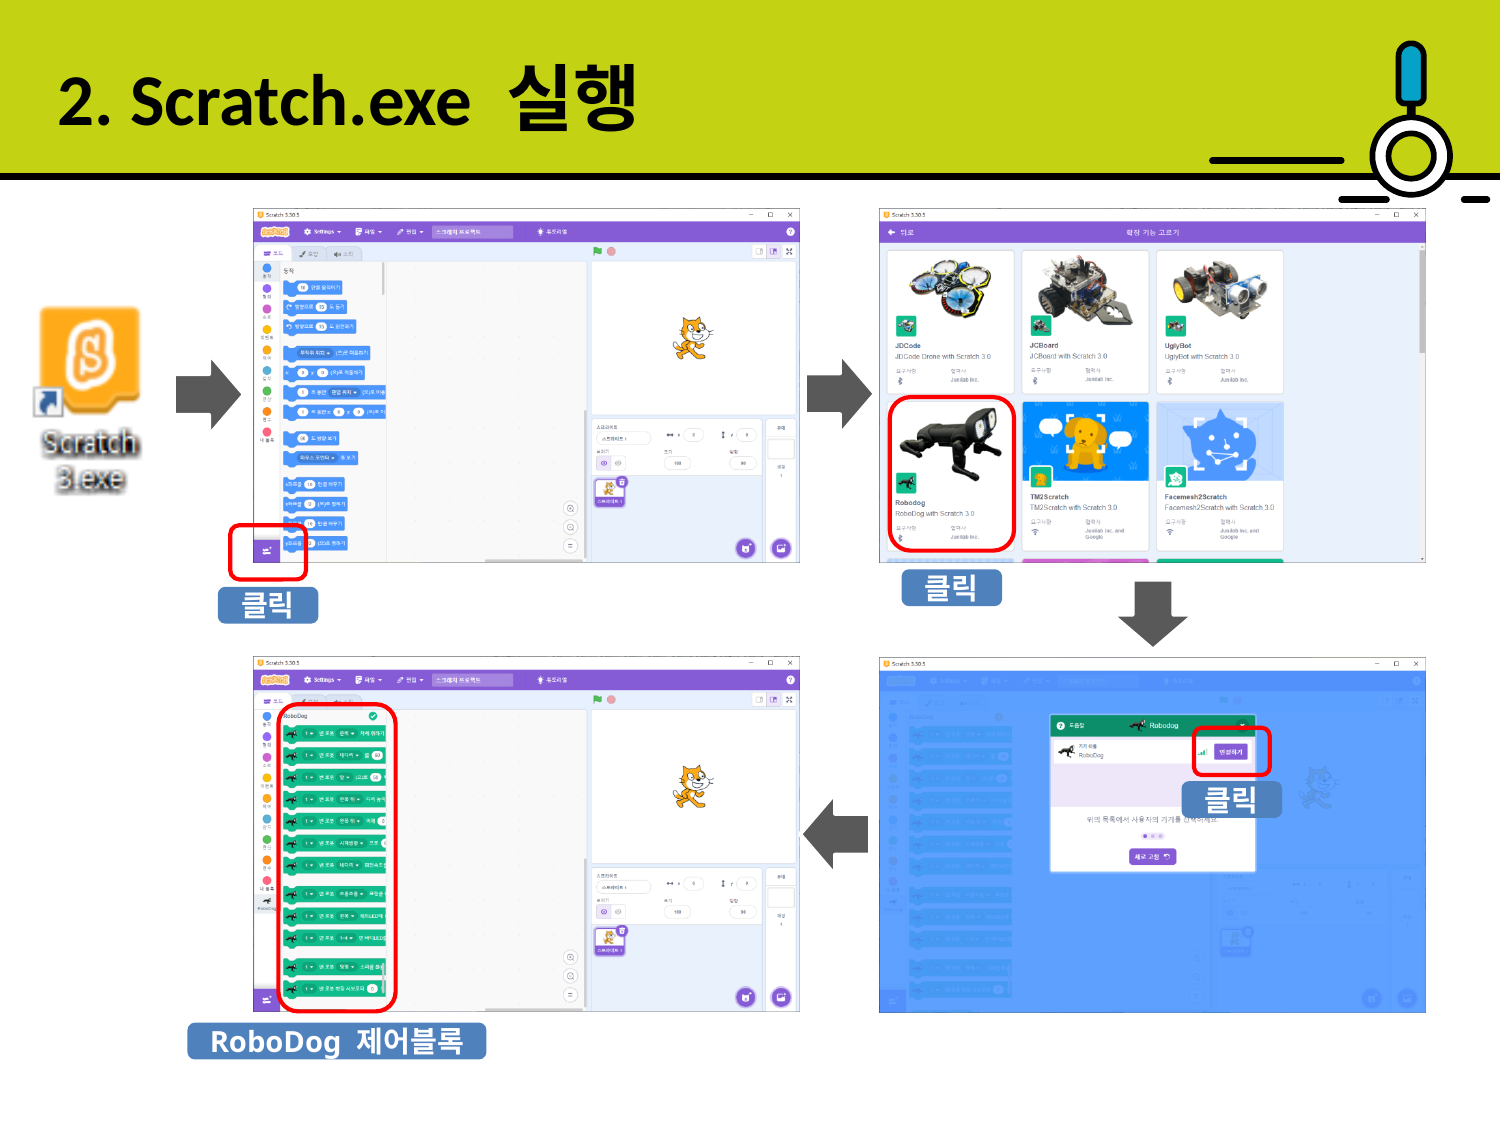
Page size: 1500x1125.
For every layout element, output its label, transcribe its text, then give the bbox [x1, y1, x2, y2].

picture [253, 656, 801, 1012]
picture [879, 207, 1427, 563]
text_box [228, 523, 309, 582]
picture [17, 289, 172, 508]
text_box [805, 791, 873, 878]
text_box [1109, 577, 1196, 652]
text_box 2. Scratch.exe 실행 [57, 52, 1014, 140]
text_box [176, 351, 246, 438]
text_box 클릭 [217, 586, 319, 624]
picture [253, 207, 801, 563]
picture [879, 657, 1427, 1013]
text_box RoboDog 제어블록 [187, 1022, 487, 1060]
text_box [805, 350, 874, 437]
text_box 클릭 [901, 571, 1003, 607]
